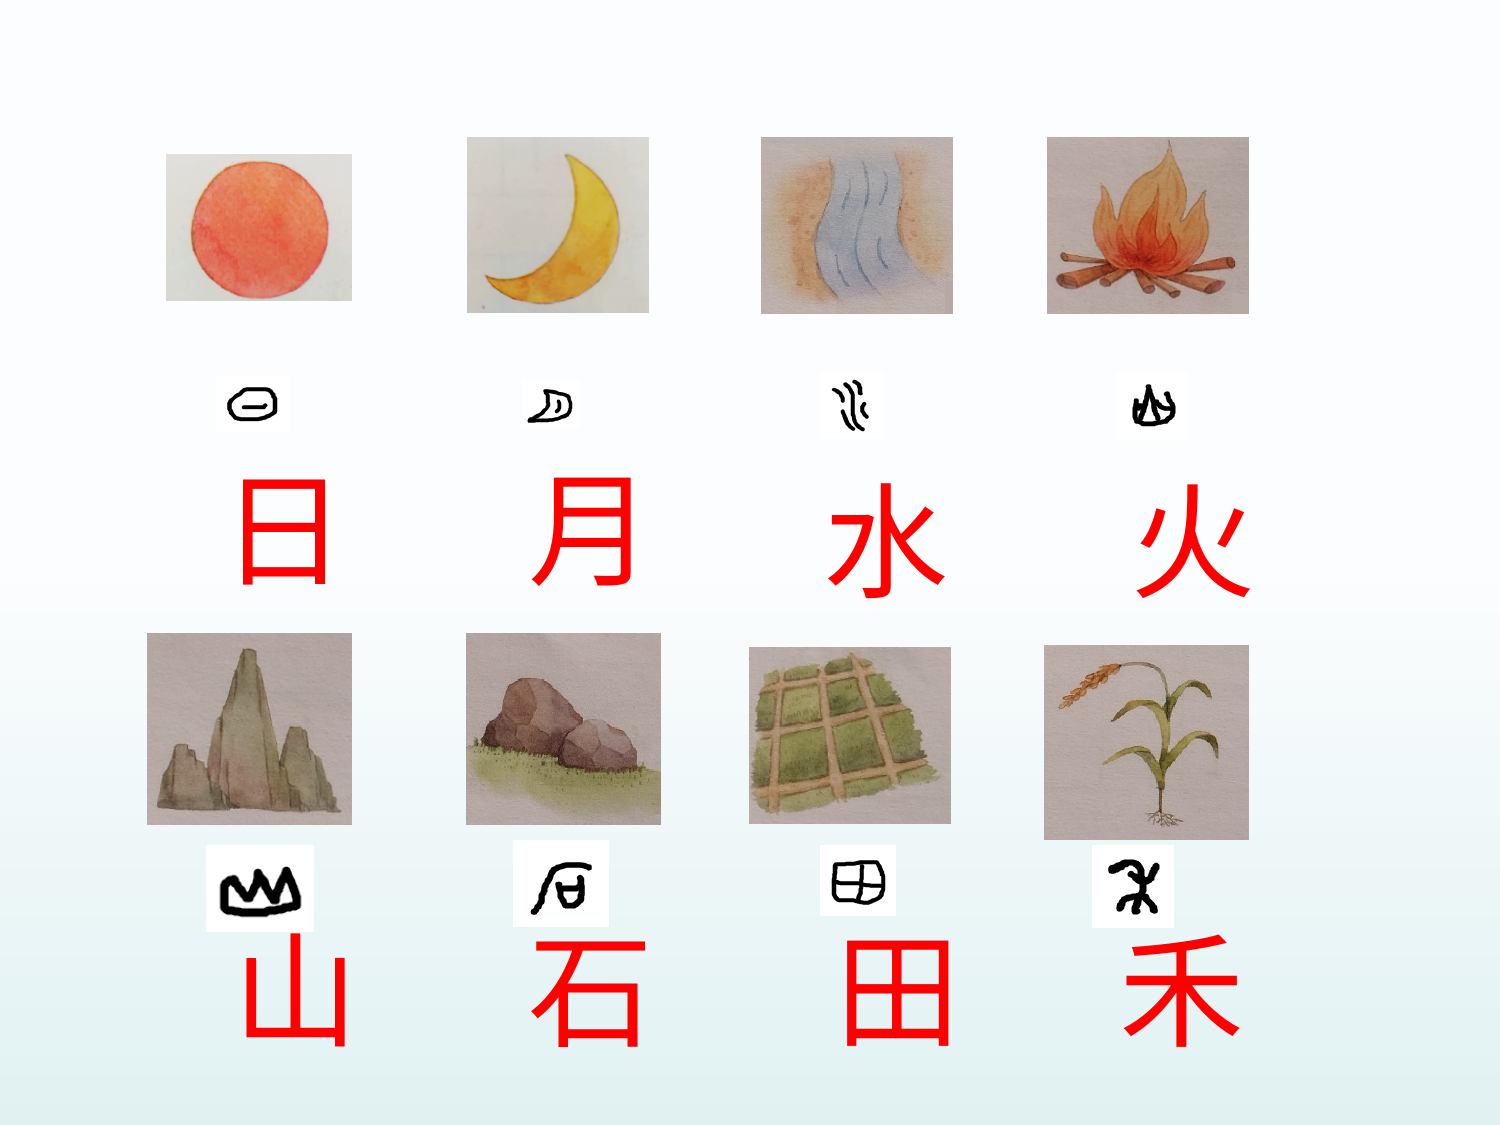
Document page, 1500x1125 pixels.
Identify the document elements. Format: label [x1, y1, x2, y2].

text_box [147, 137, 1249, 1072]
